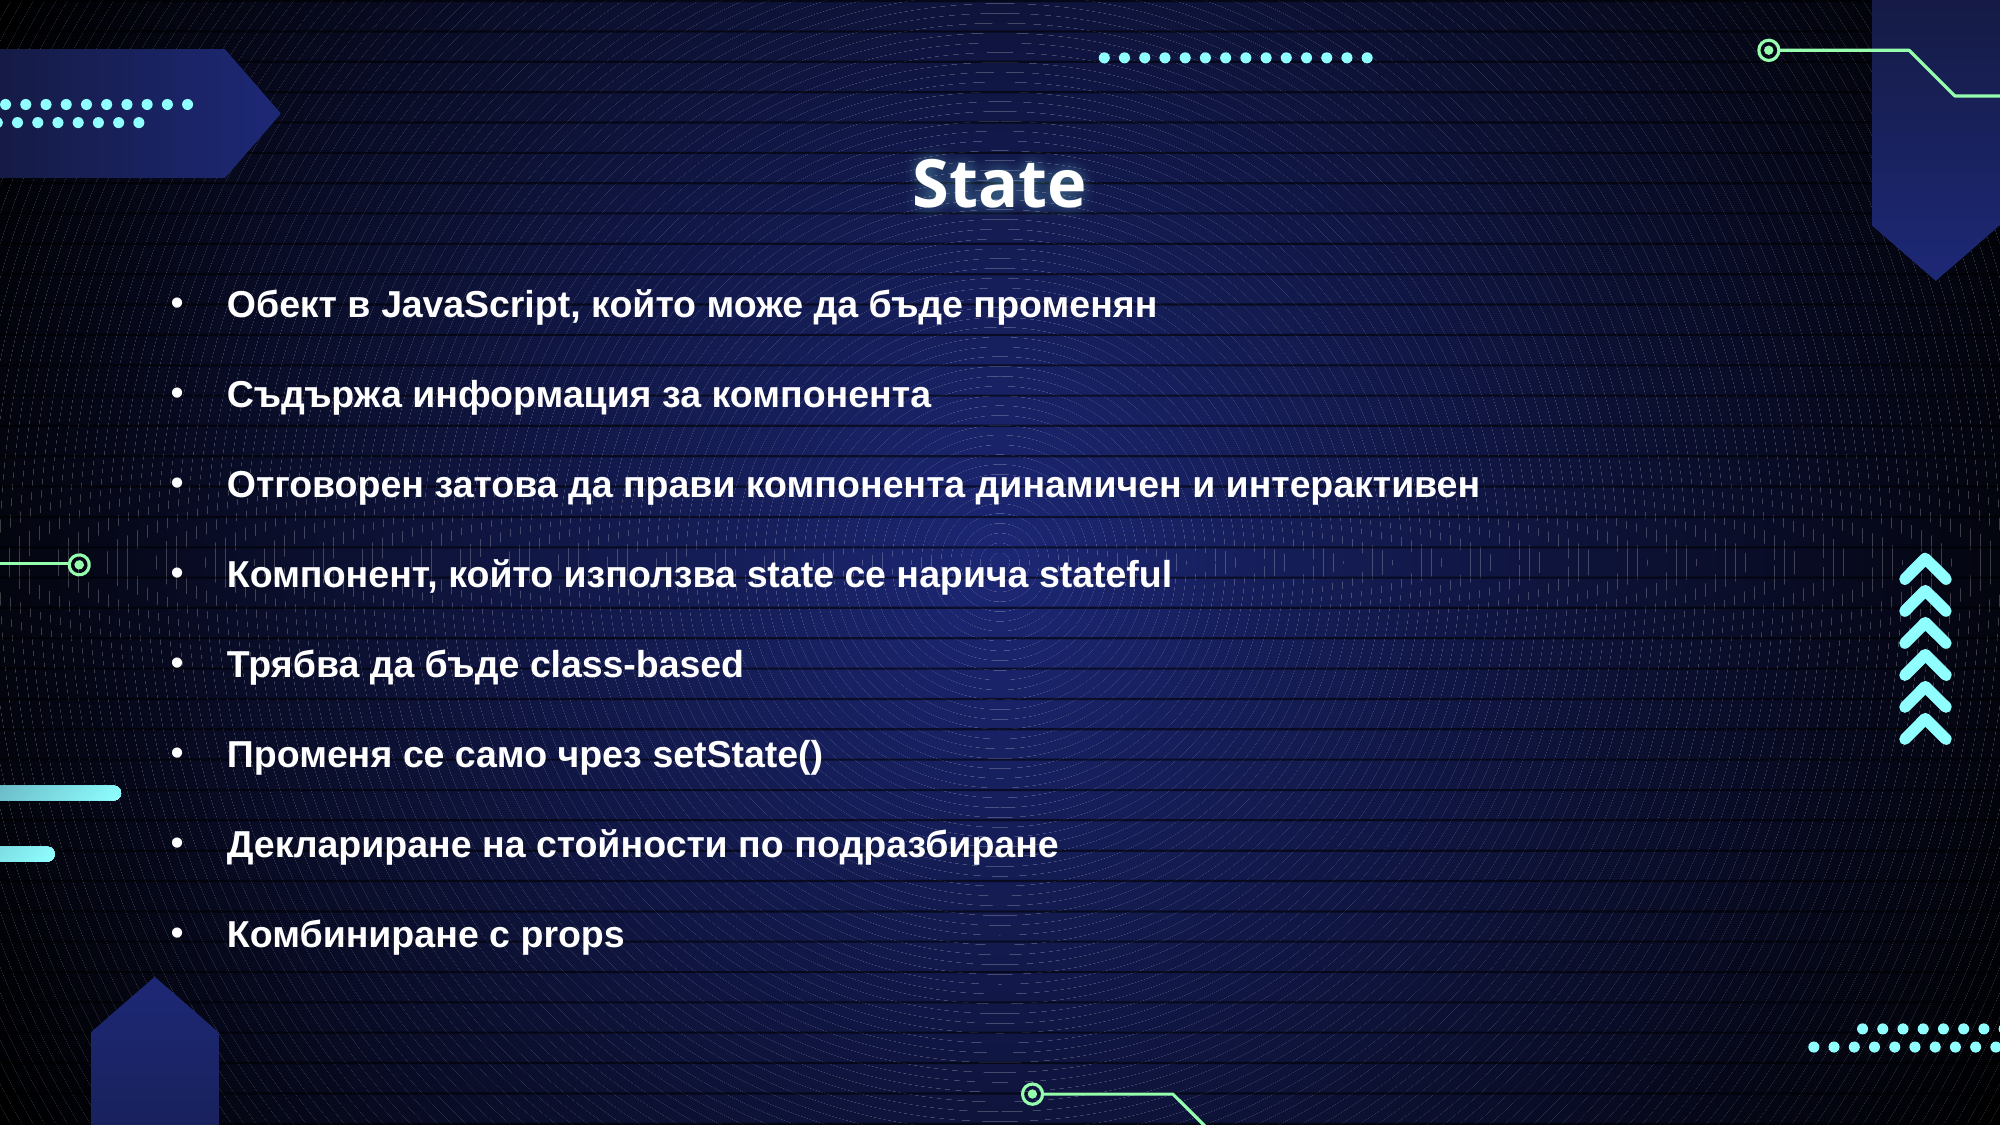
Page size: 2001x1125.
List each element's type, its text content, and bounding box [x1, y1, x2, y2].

text_box Обект в JavaScript, който може да бъде променян Съдържа информация за компонента Отговорен затова да прави компонента динамичен и интерактивен Компонент, който използва state се нарича stateful Трябва да бъде class-based Променя се само чрез setState() Деклариране на стойности по подразбиране Комбиниране с props [155, 227, 1844, 1008]
title State [155, 117, 1844, 227]
